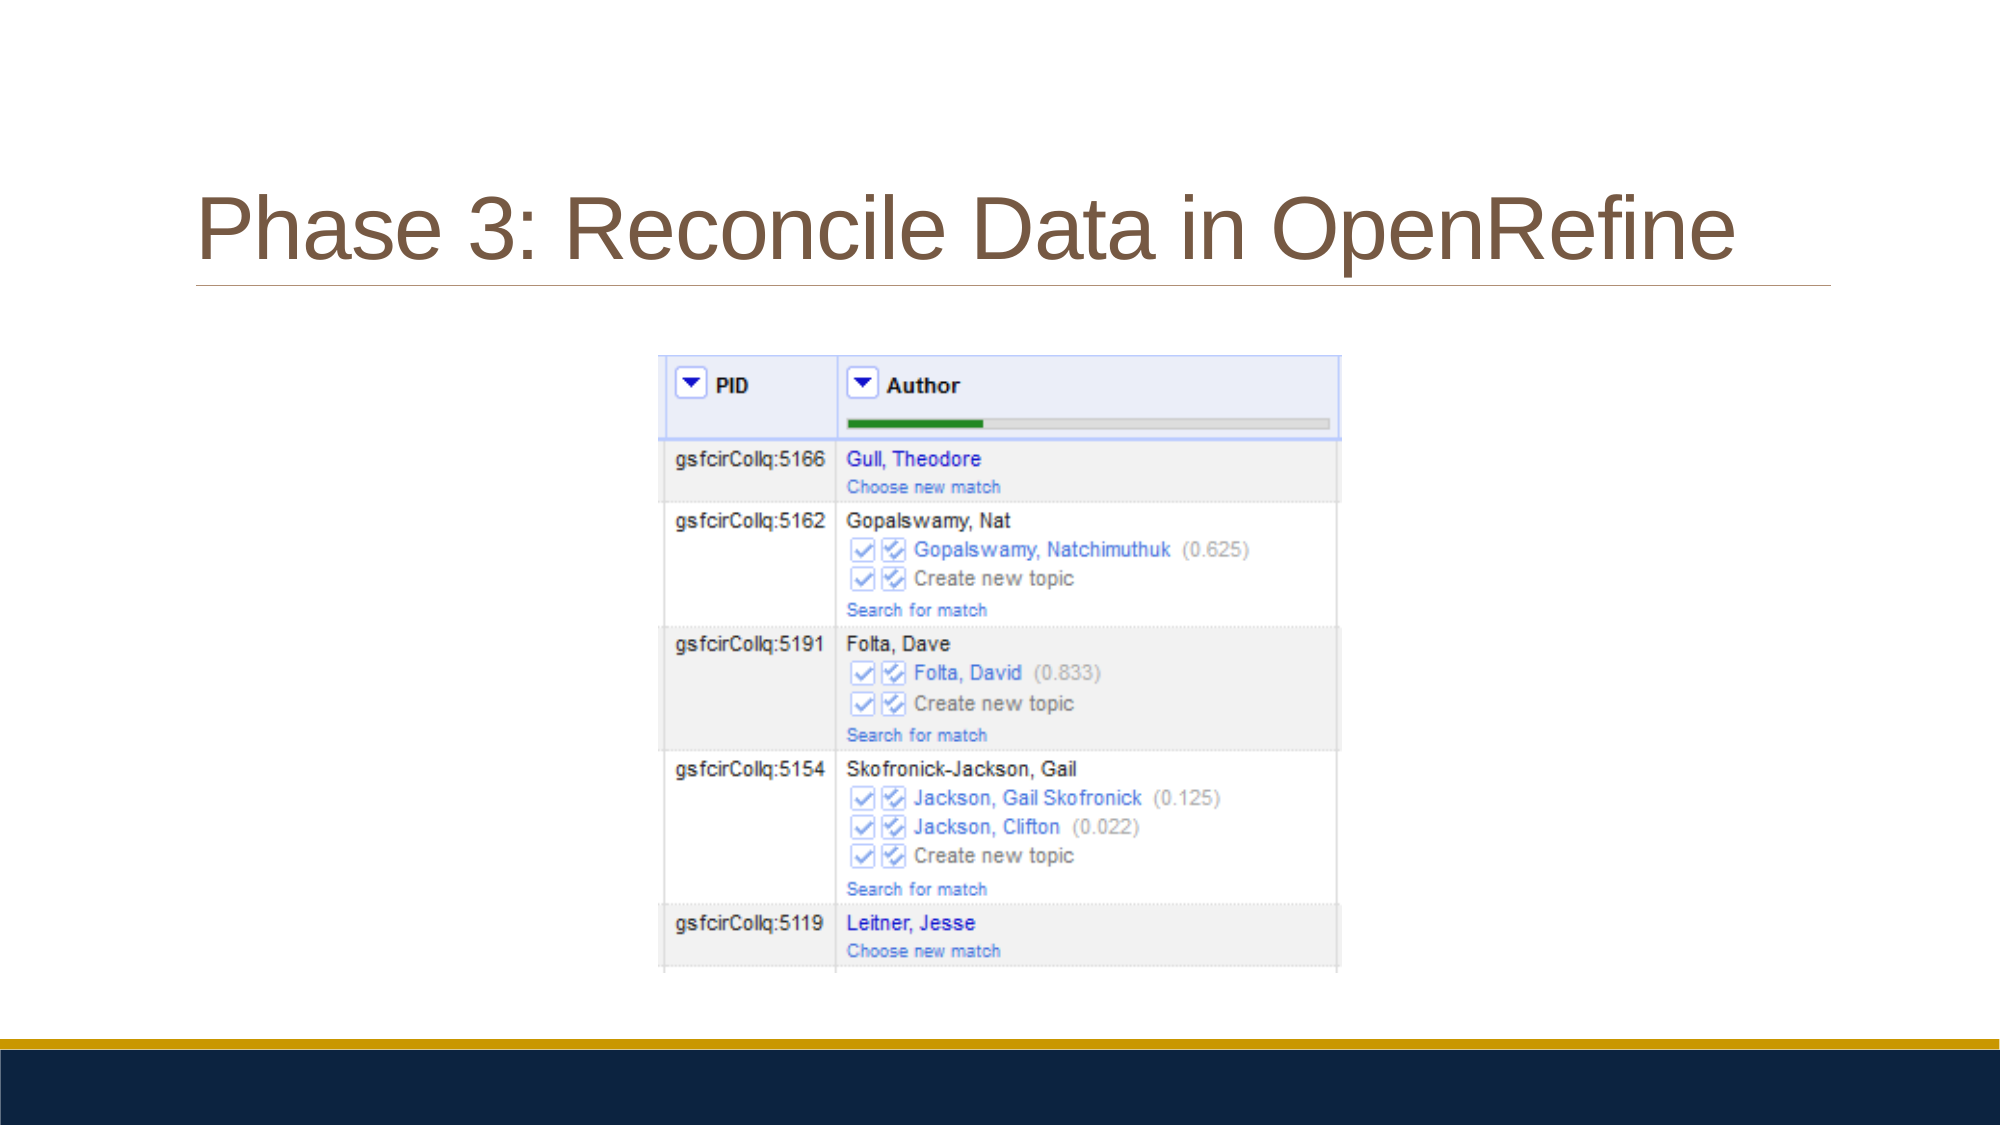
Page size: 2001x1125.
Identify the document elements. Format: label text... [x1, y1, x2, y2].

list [658, 354, 1342, 973]
title Phase 3: Reconcile Data in OpenRefine [180, 47, 1830, 285]
